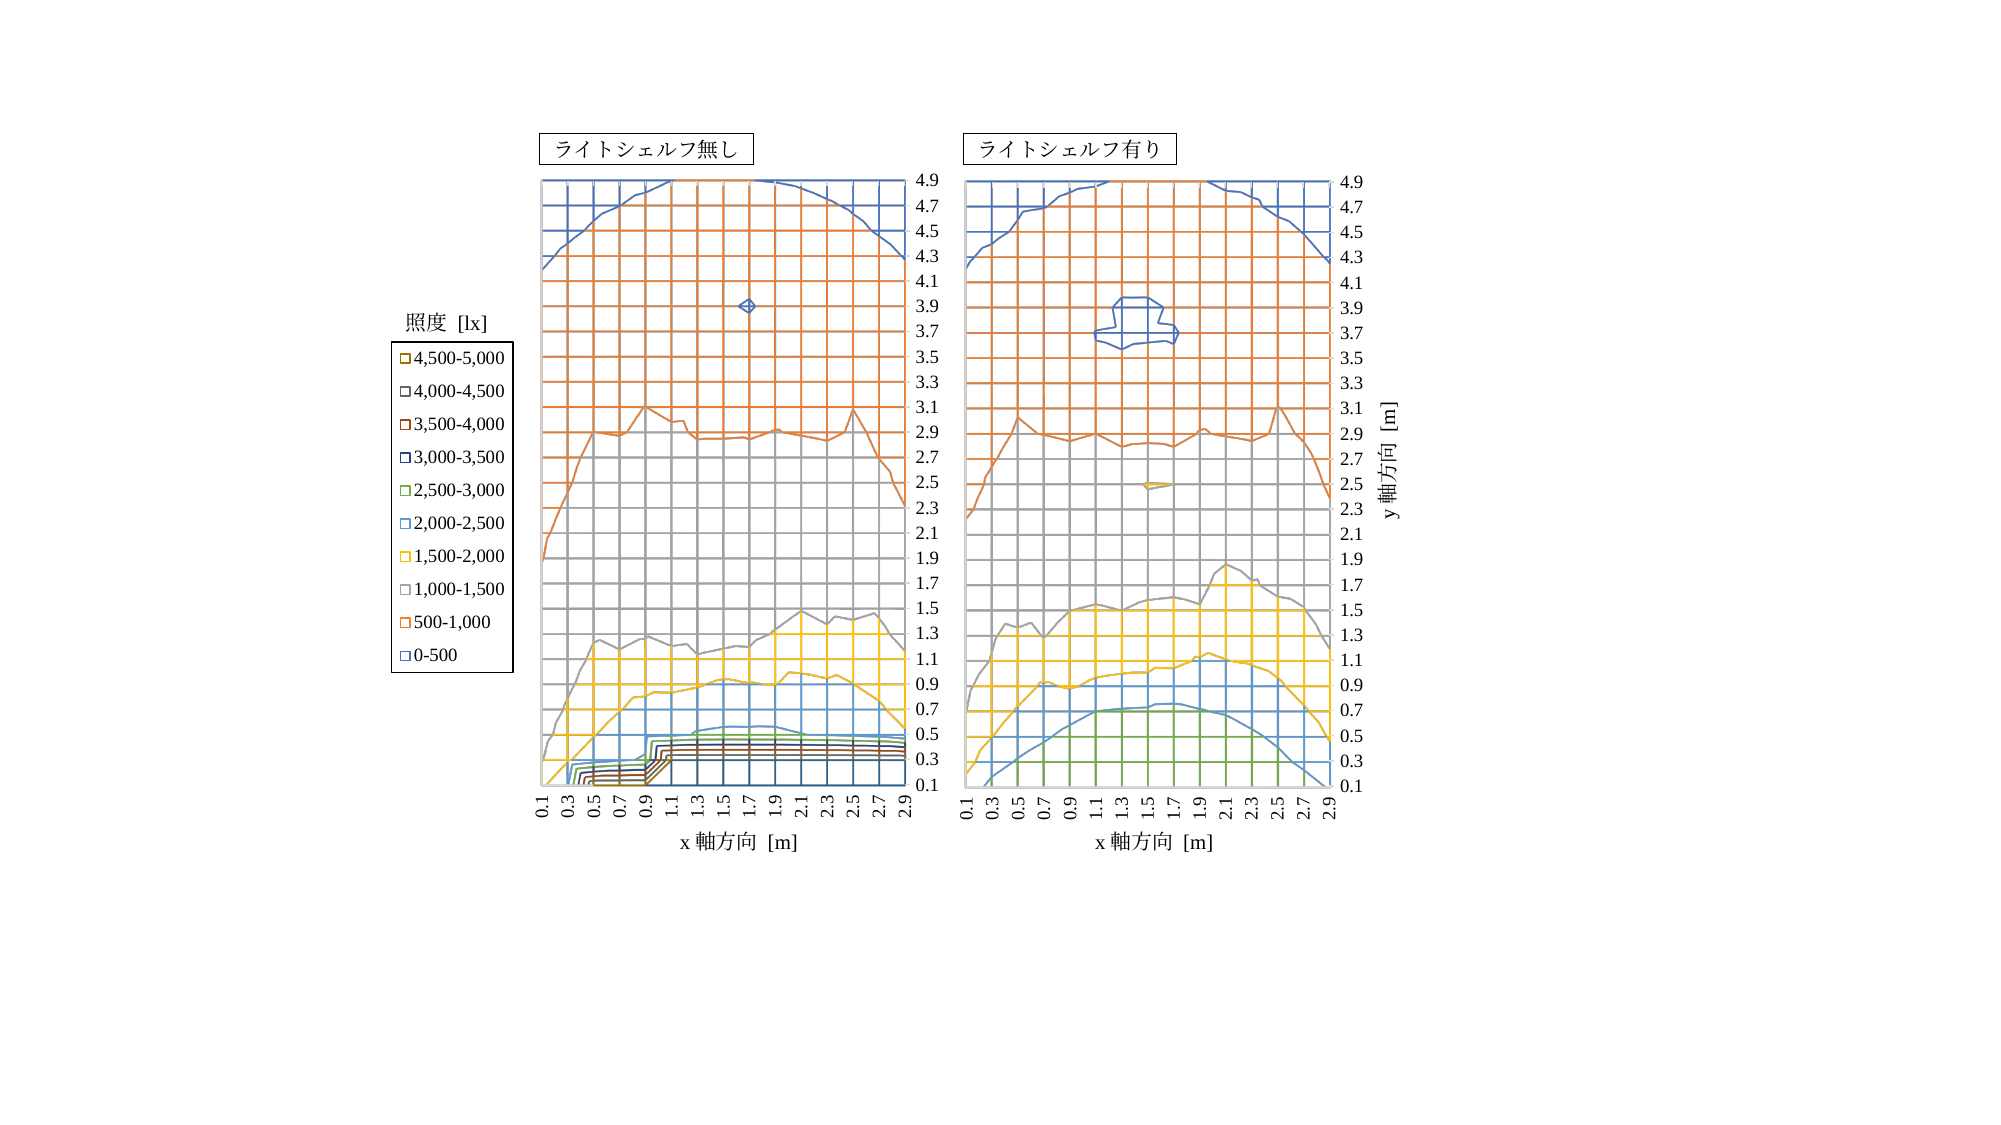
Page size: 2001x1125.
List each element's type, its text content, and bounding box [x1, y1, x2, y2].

picture [376, 261, 1502, 732]
text_box ライトシェルフ無し [539, 133, 754, 165]
text_box x軸方向 [m] [1079, 828, 1229, 854]
text_box x軸方向 [m] [664, 828, 814, 854]
text_box ライトシェルフ有り [963, 133, 1177, 165]
